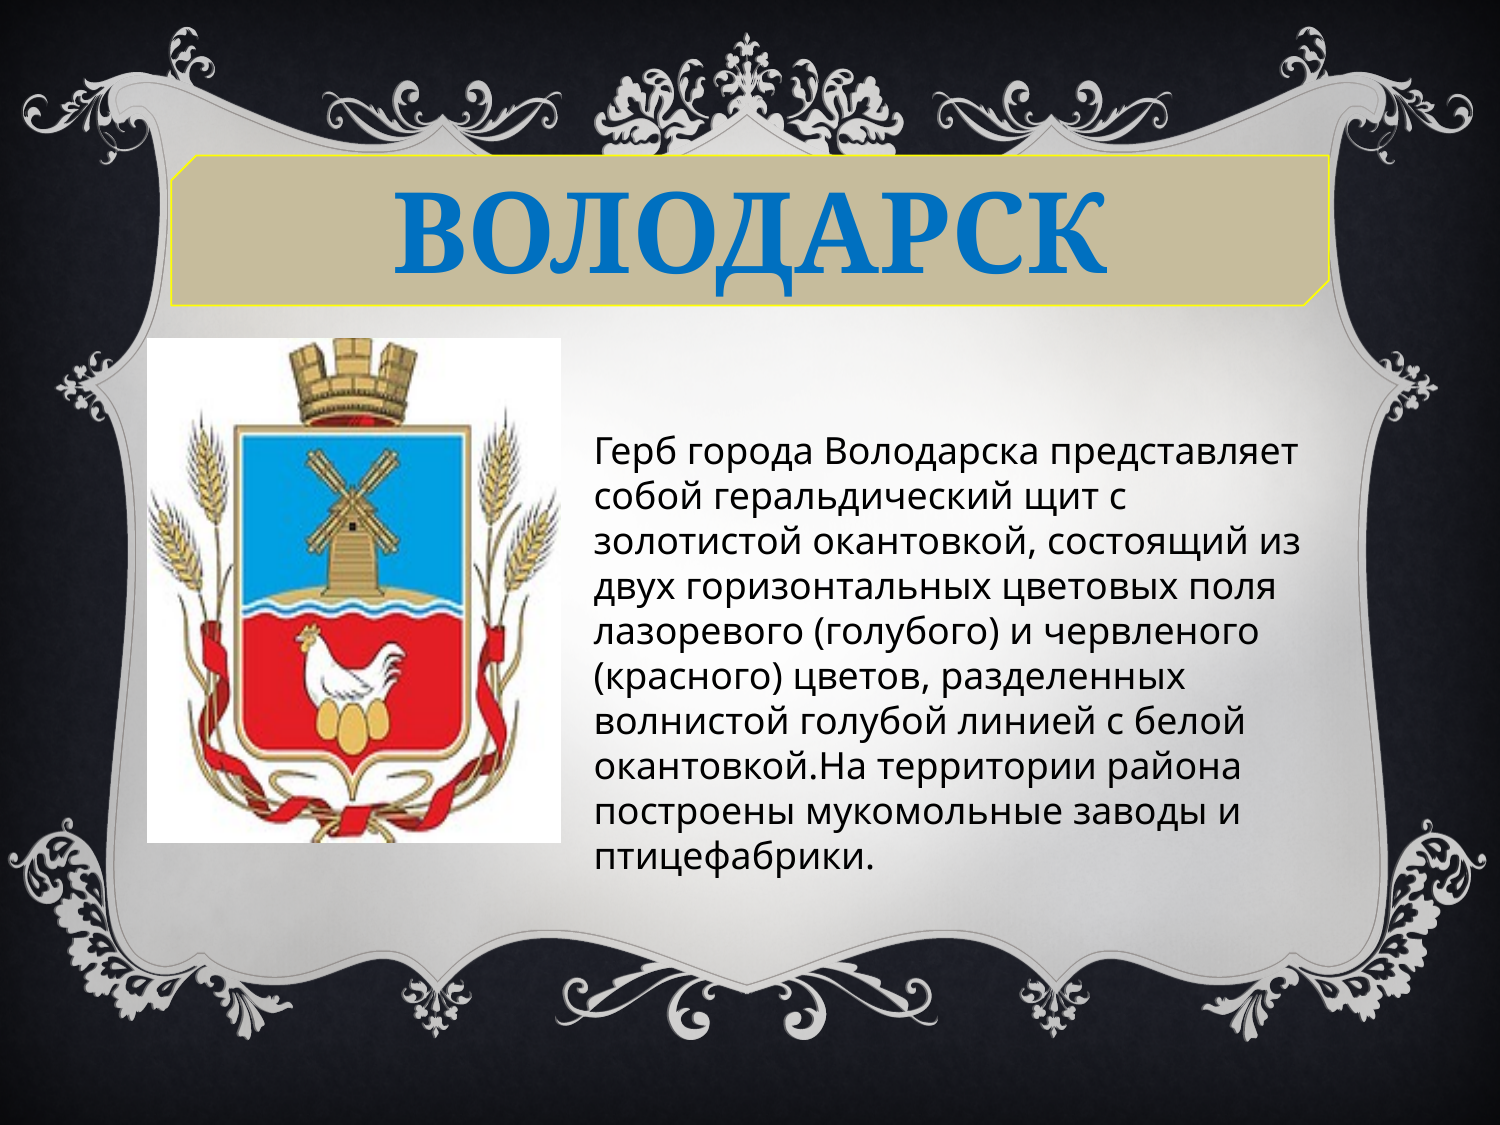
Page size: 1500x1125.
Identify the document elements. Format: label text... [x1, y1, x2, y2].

picture [0, 0, 1500, 1125]
text_box [170, 154, 1330, 307]
text_box Герб города Володарска представляет собой геральдический щит с золотистой окантовкой, состоящий из двух горизонтальных цветовых поля лазоревого (голубого) и червленого (красного) цветов, разделенных волнистой голубой линией с белой окантовкой.На территории района построены мукомольные заводы и птицефабрики. [578, 419, 1329, 885]
text_box володарск [376, 153, 1123, 304]
